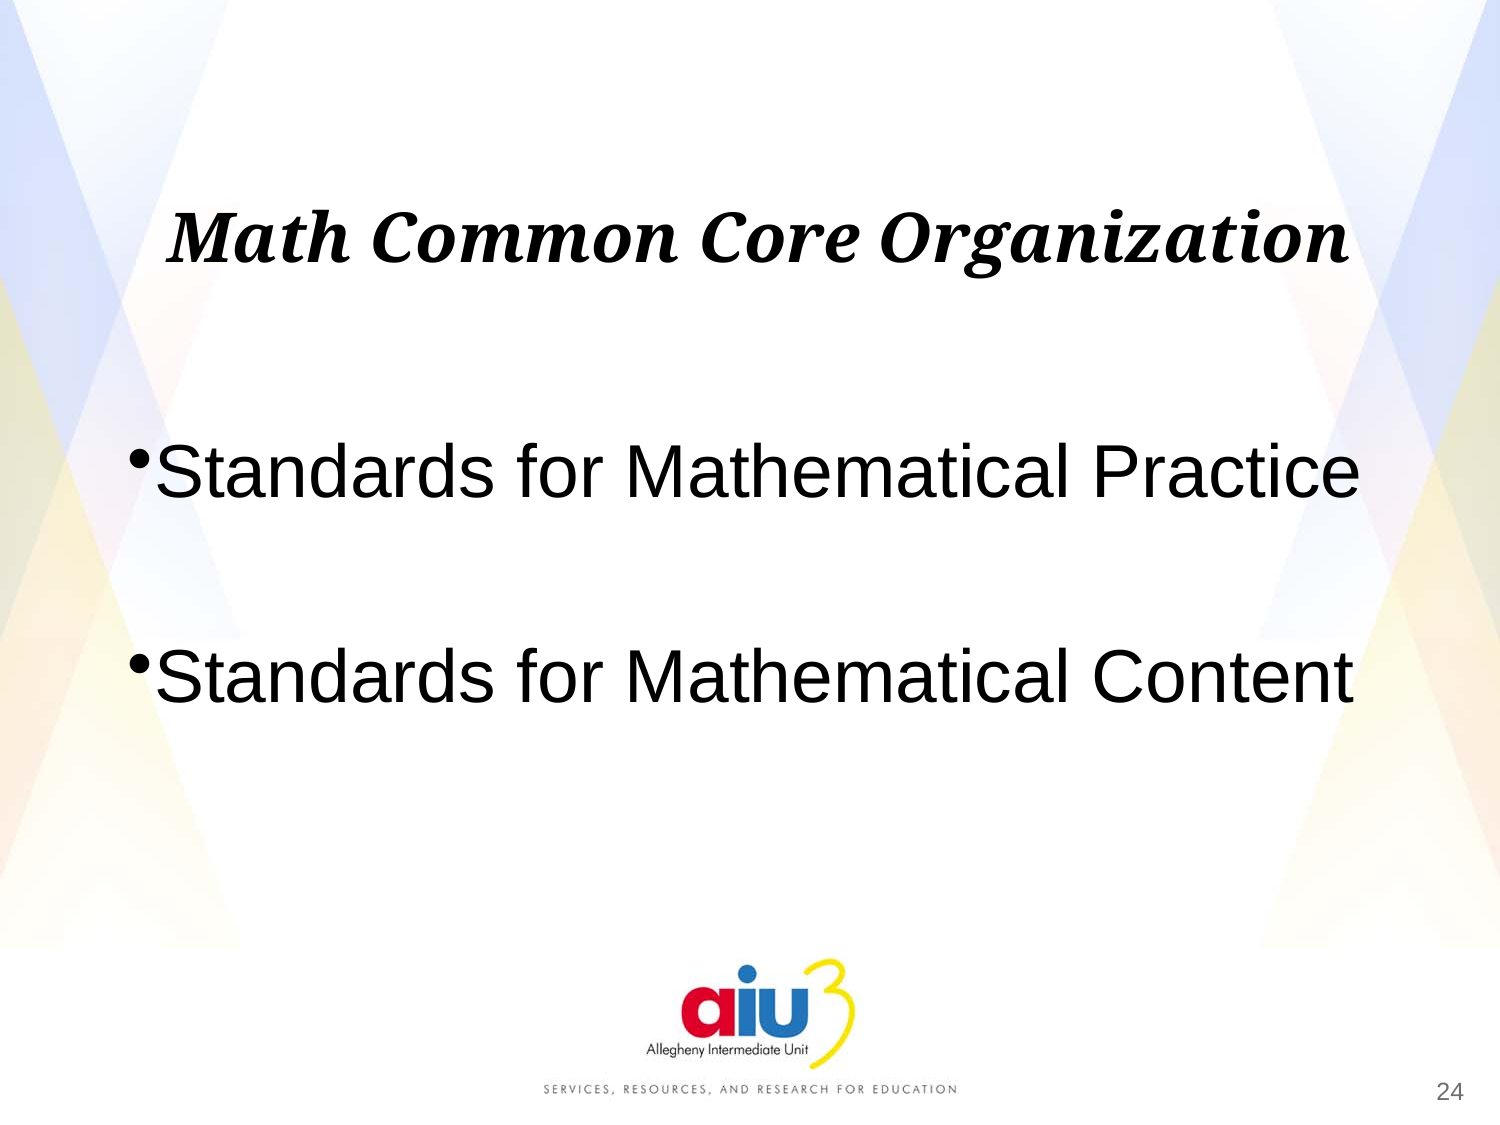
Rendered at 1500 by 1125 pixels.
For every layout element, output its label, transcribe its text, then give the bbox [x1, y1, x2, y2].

text_box 24 [1412, 1034, 1488, 1113]
title Math Common Core Organization [112, 99, 1388, 288]
picture [0, 0, 1500, 1125]
list Standards for Mathematical Practice Standards for Mathematical Content [112, 324, 1388, 1001]
